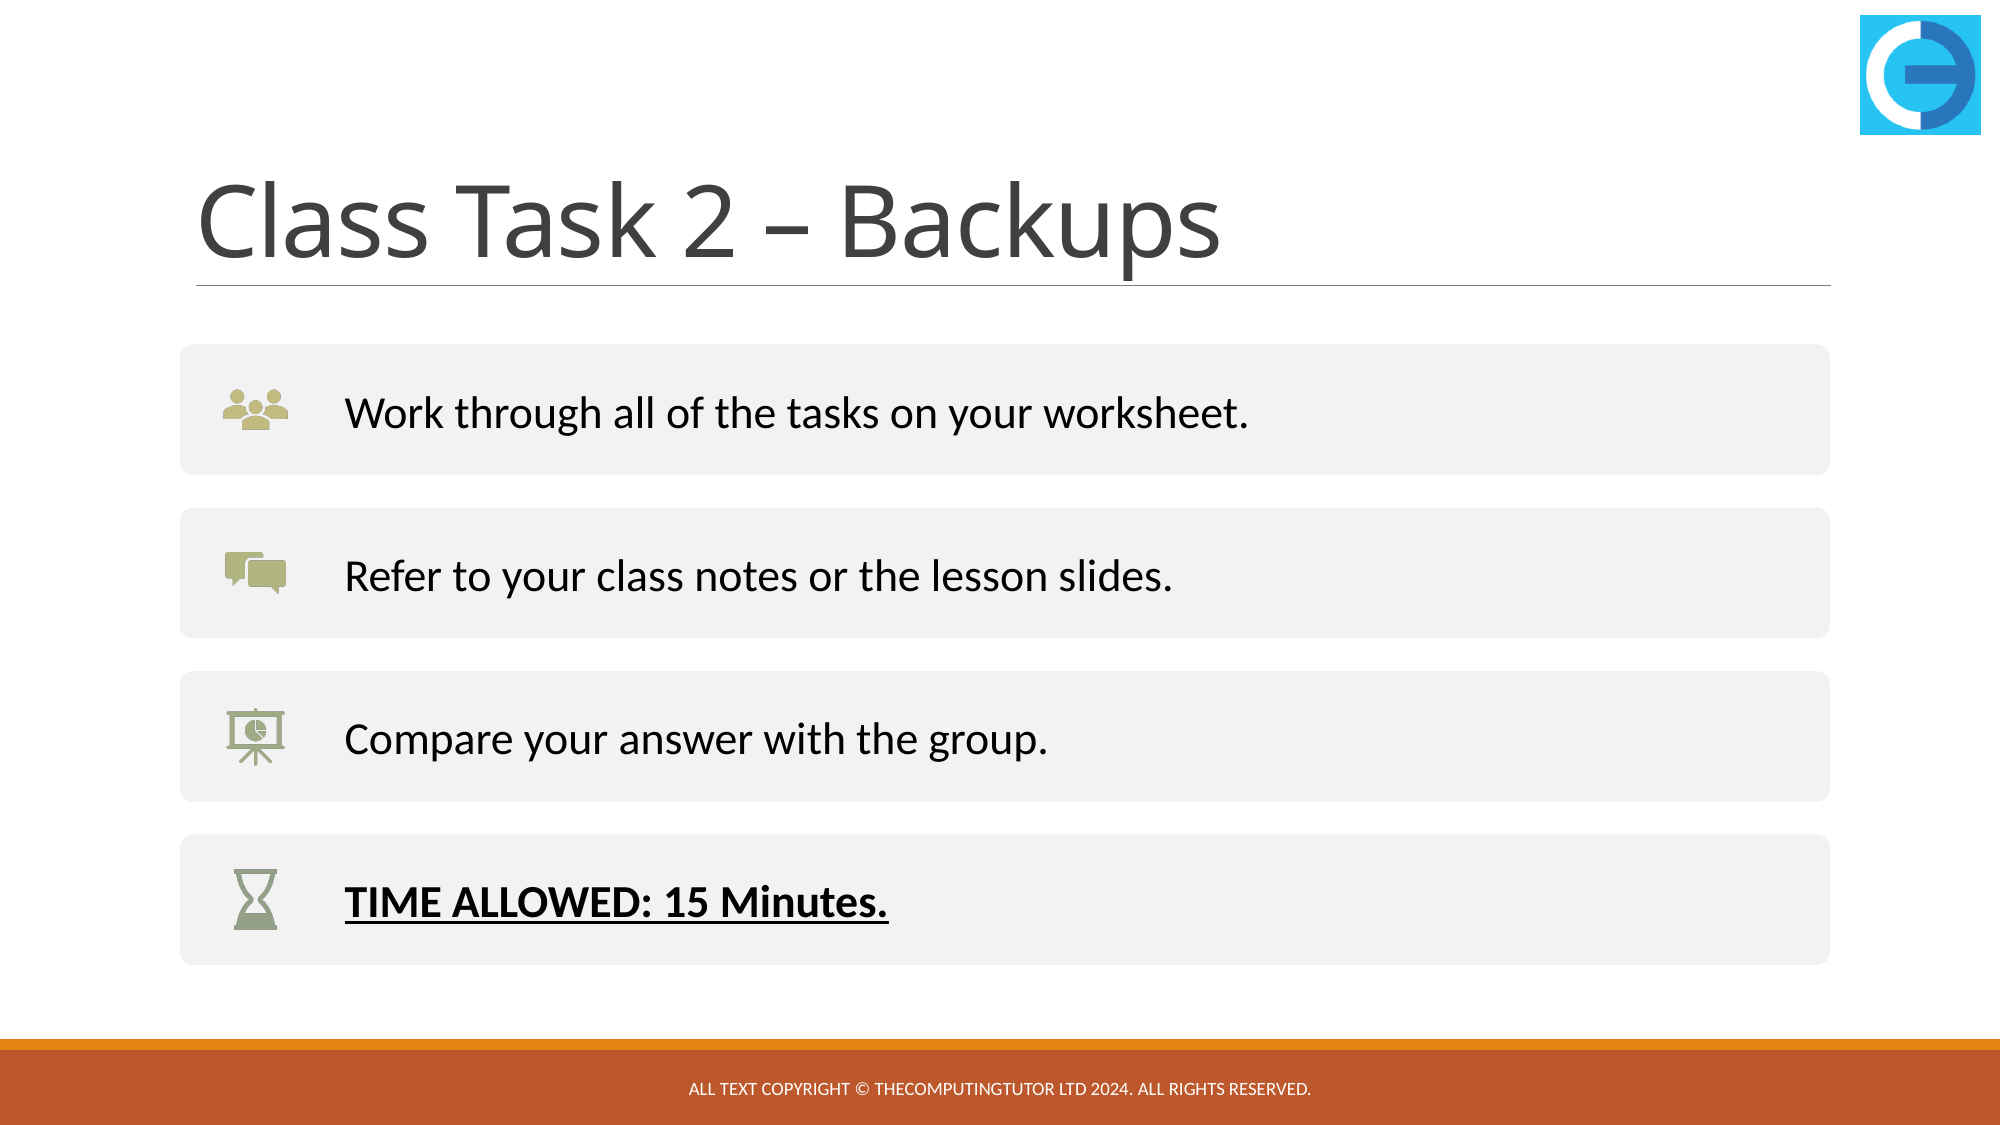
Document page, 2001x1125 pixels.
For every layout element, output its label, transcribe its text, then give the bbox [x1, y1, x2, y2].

picture [1860, 15, 1981, 135]
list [179, 343, 1831, 966]
footer All text copyright © TheComputingTutor Ltd 2024. All rights Reserved. [604, 1059, 1396, 1120]
title Class Task 2 – Backups [180, 47, 1830, 285]
